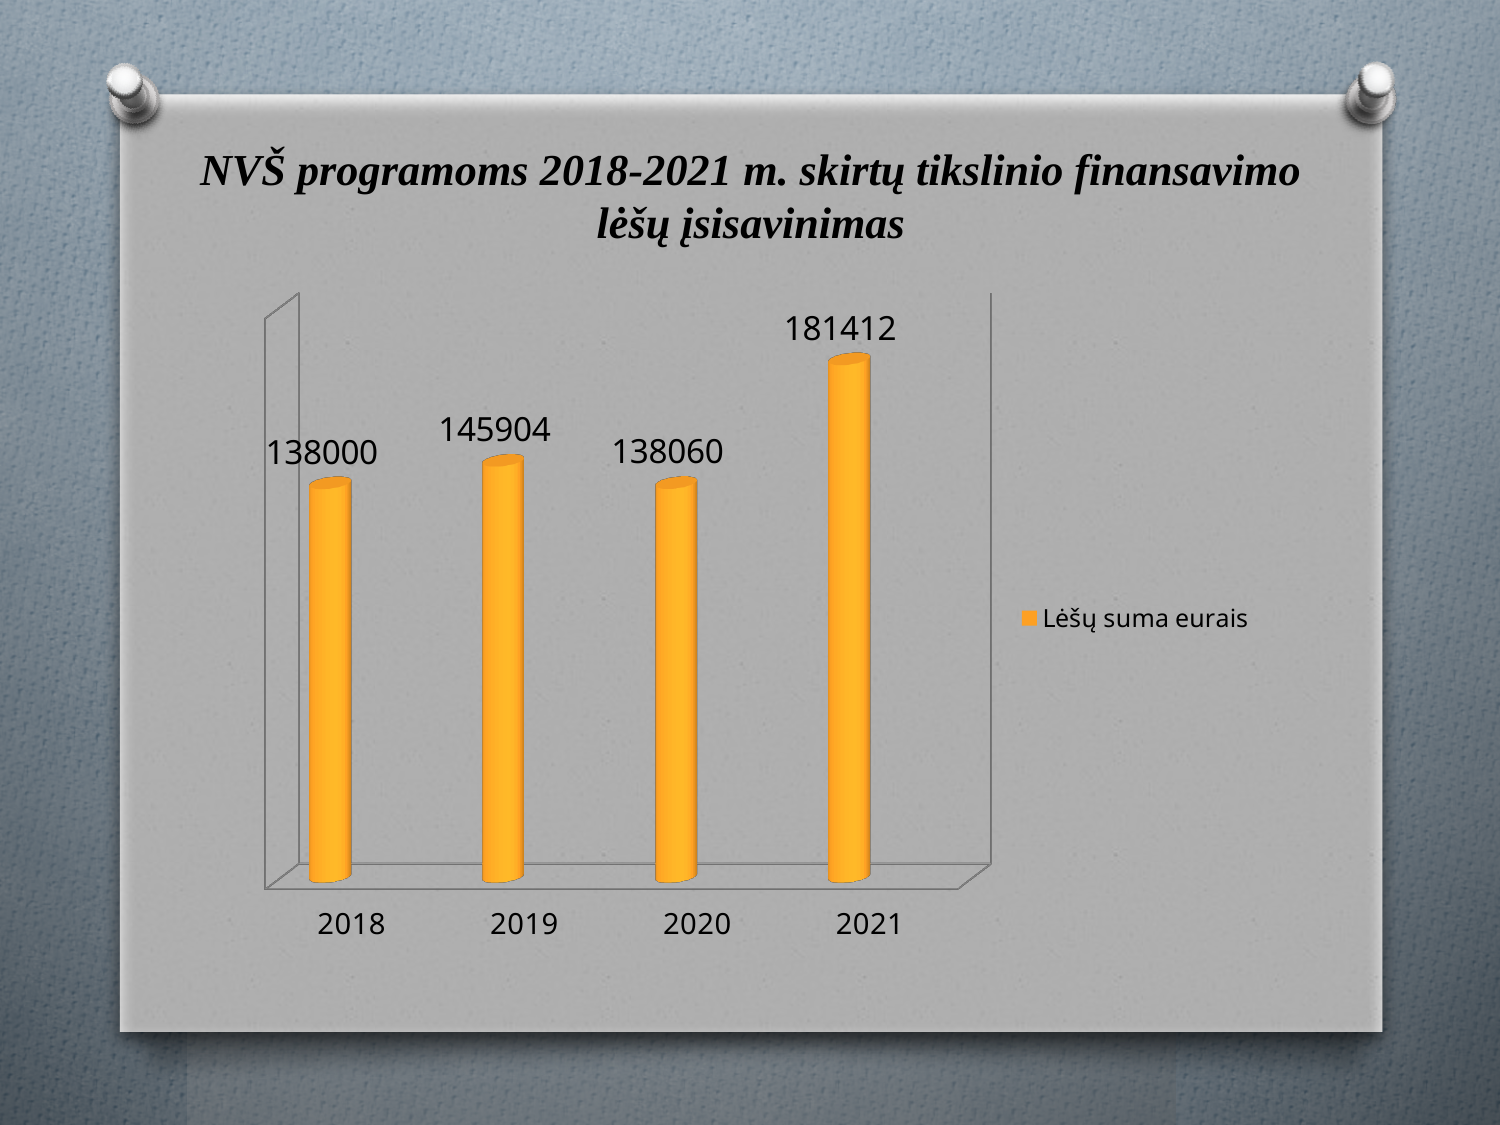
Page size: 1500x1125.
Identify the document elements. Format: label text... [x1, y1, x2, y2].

picture [75, 29, 198, 153]
picture [1317, 35, 1439, 156]
title NVŠ programoms 2018-2021 m. skirtų tikslinio finansavimo lėšų įsisavinimas [179, 134, 1323, 256]
chart [241, 278, 1270, 958]
